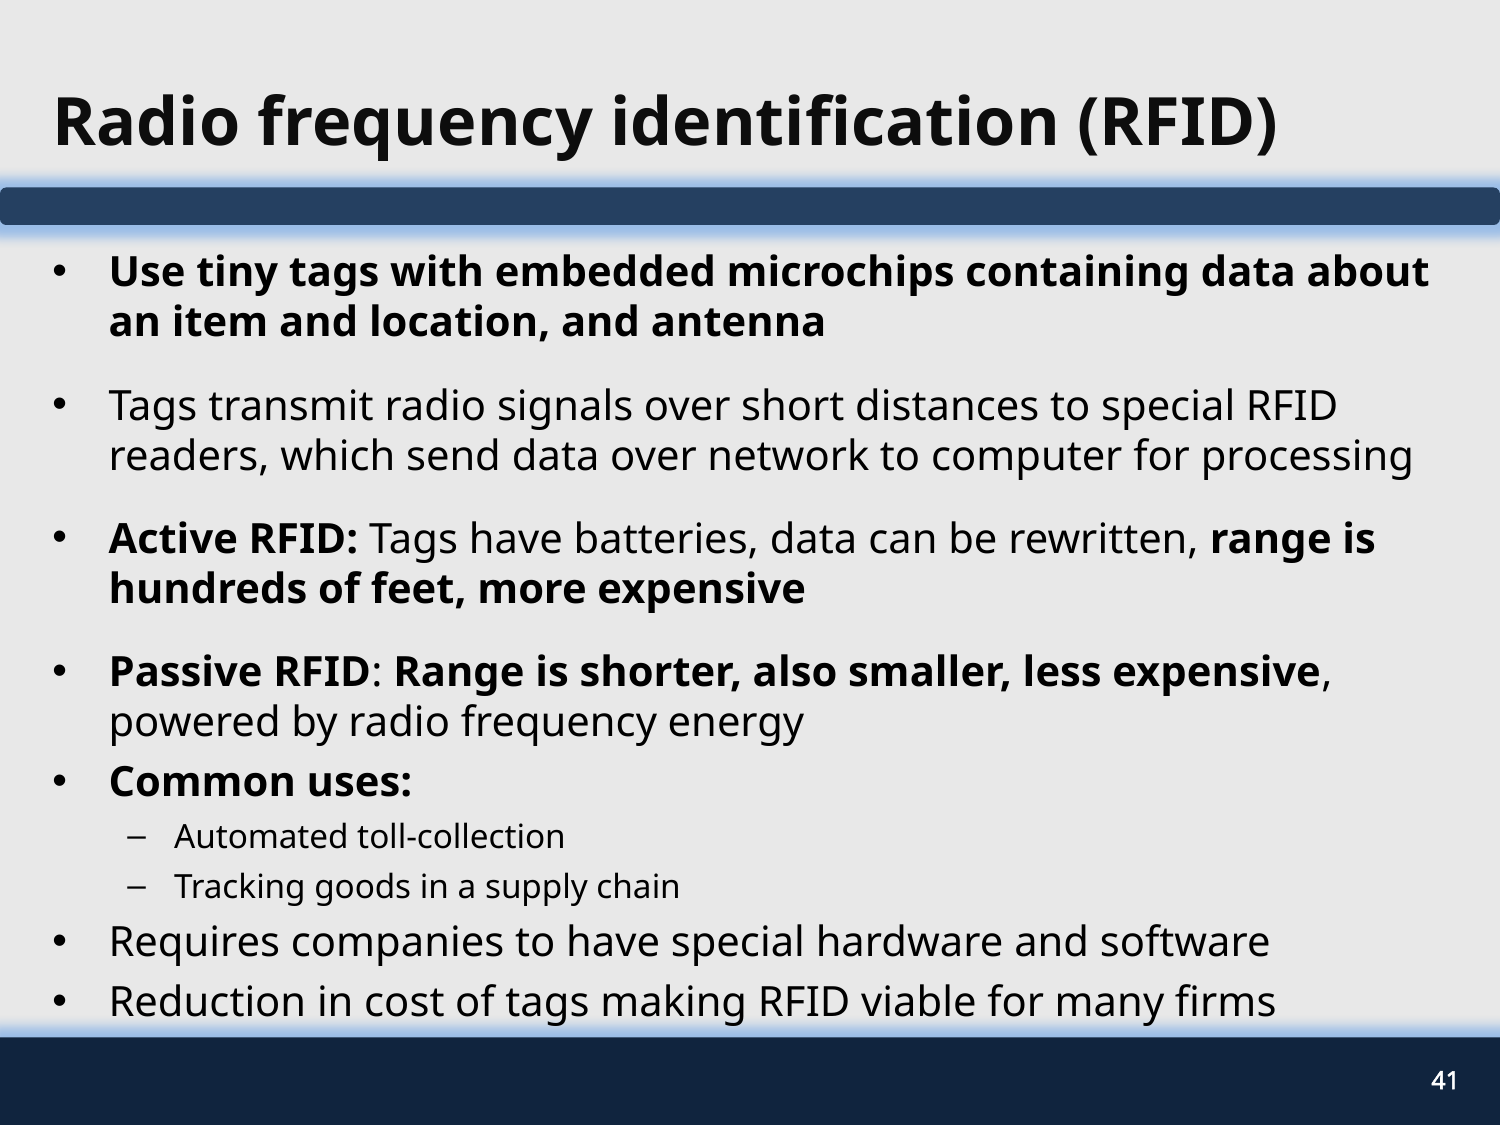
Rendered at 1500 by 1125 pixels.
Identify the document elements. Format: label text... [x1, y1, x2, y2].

title Radio frequency identification (RFID) [37, 62, 1338, 176]
slide_number 41 [1412, 1050, 1475, 1113]
list Use tiny tags with embedded microchips containing data about an item and location, and antenna Tags transmit radio signals over short distances to special RFID readers, which send data over network to computer for processing Active RFID: Tags have batteries, data can be rewritten, range is hundreds of feet, more expensive Passive RFID: Range is shorter, also smaller, less expensive, powered by radio frequency energy Common uses: Automated toll-collection Tracking goods in a supply chain Requires companies to have special hardware and software Reduction in cost of tags making RFID viable for many firms [37, 237, 1475, 1013]
